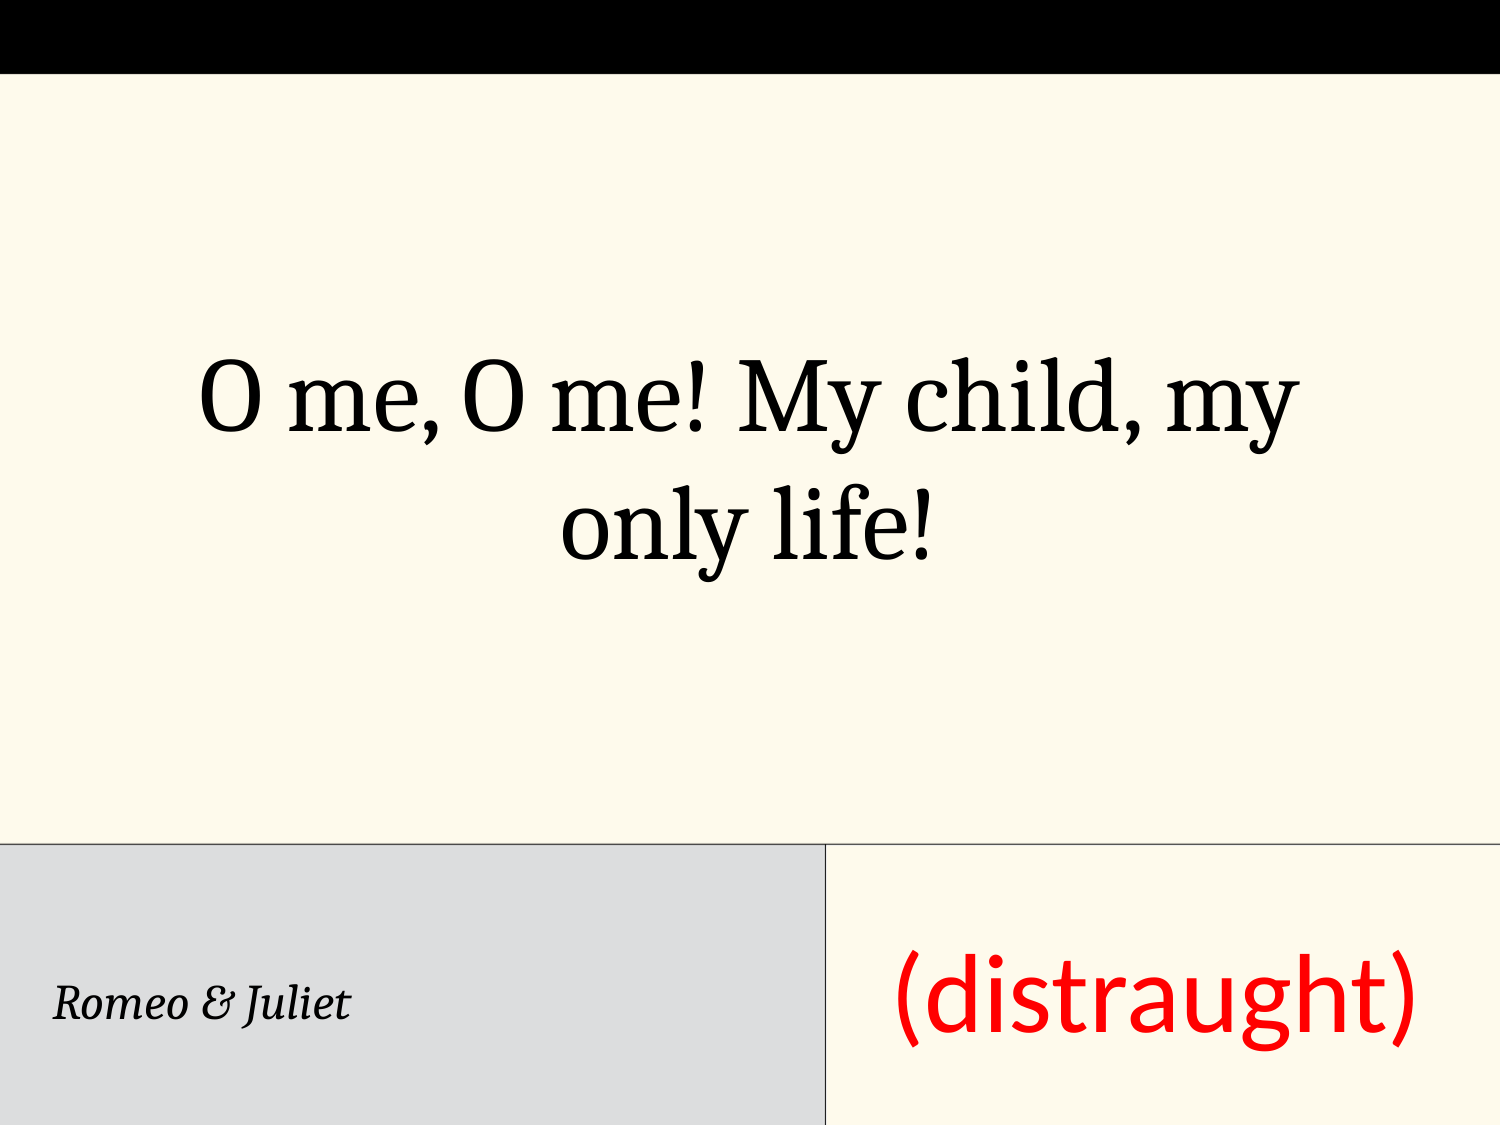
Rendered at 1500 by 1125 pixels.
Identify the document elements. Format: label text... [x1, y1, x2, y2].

text_box (distraught) [862, 912, 1450, 1088]
text_box O me, O me! My child, my only life! [168, 249, 1332, 592]
text_box Romeo & Juliet [37, 962, 688, 1037]
picture [0, 0, 1500, 1125]
